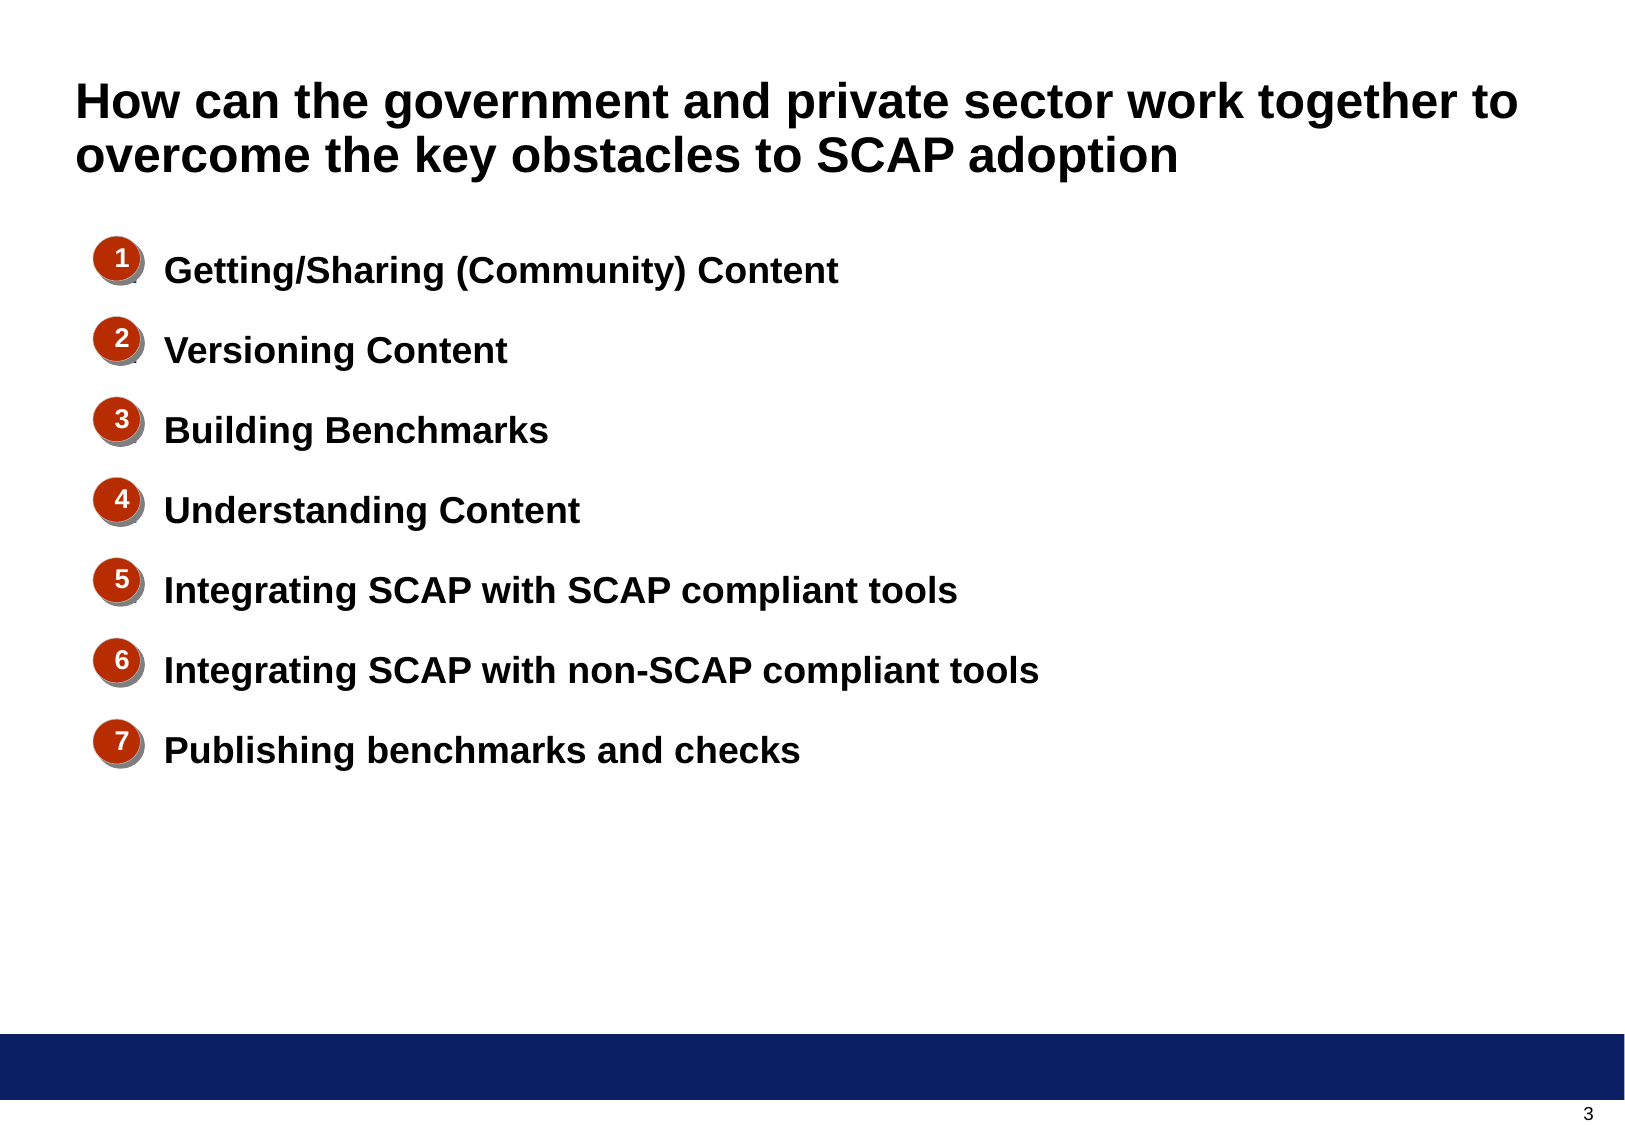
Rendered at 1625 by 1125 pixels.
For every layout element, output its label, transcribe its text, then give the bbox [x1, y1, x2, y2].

text_box 7 [92, 719, 141, 764]
text_box 1 [92, 236, 141, 281]
text_box 3 [92, 396, 141, 442]
picture [0, 1034, 1625, 1100]
text_box 6 [92, 638, 141, 683]
text_box 4 [92, 477, 141, 523]
text_box 2 [92, 316, 141, 362]
text_box 5 [92, 557, 141, 603]
list Getting/Sharing (Community) Content Versioning Content Building Benchmarks Understanding Content Integrating SCAP with SCAP compliant tools Integrating SCAP with non-SCAP compliant tools Publishing benchmarks and checks [107, 223, 1530, 802]
title How can the government and private sector work together to overcome the key obstacles to SCAP adoption [74, 45, 1550, 184]
